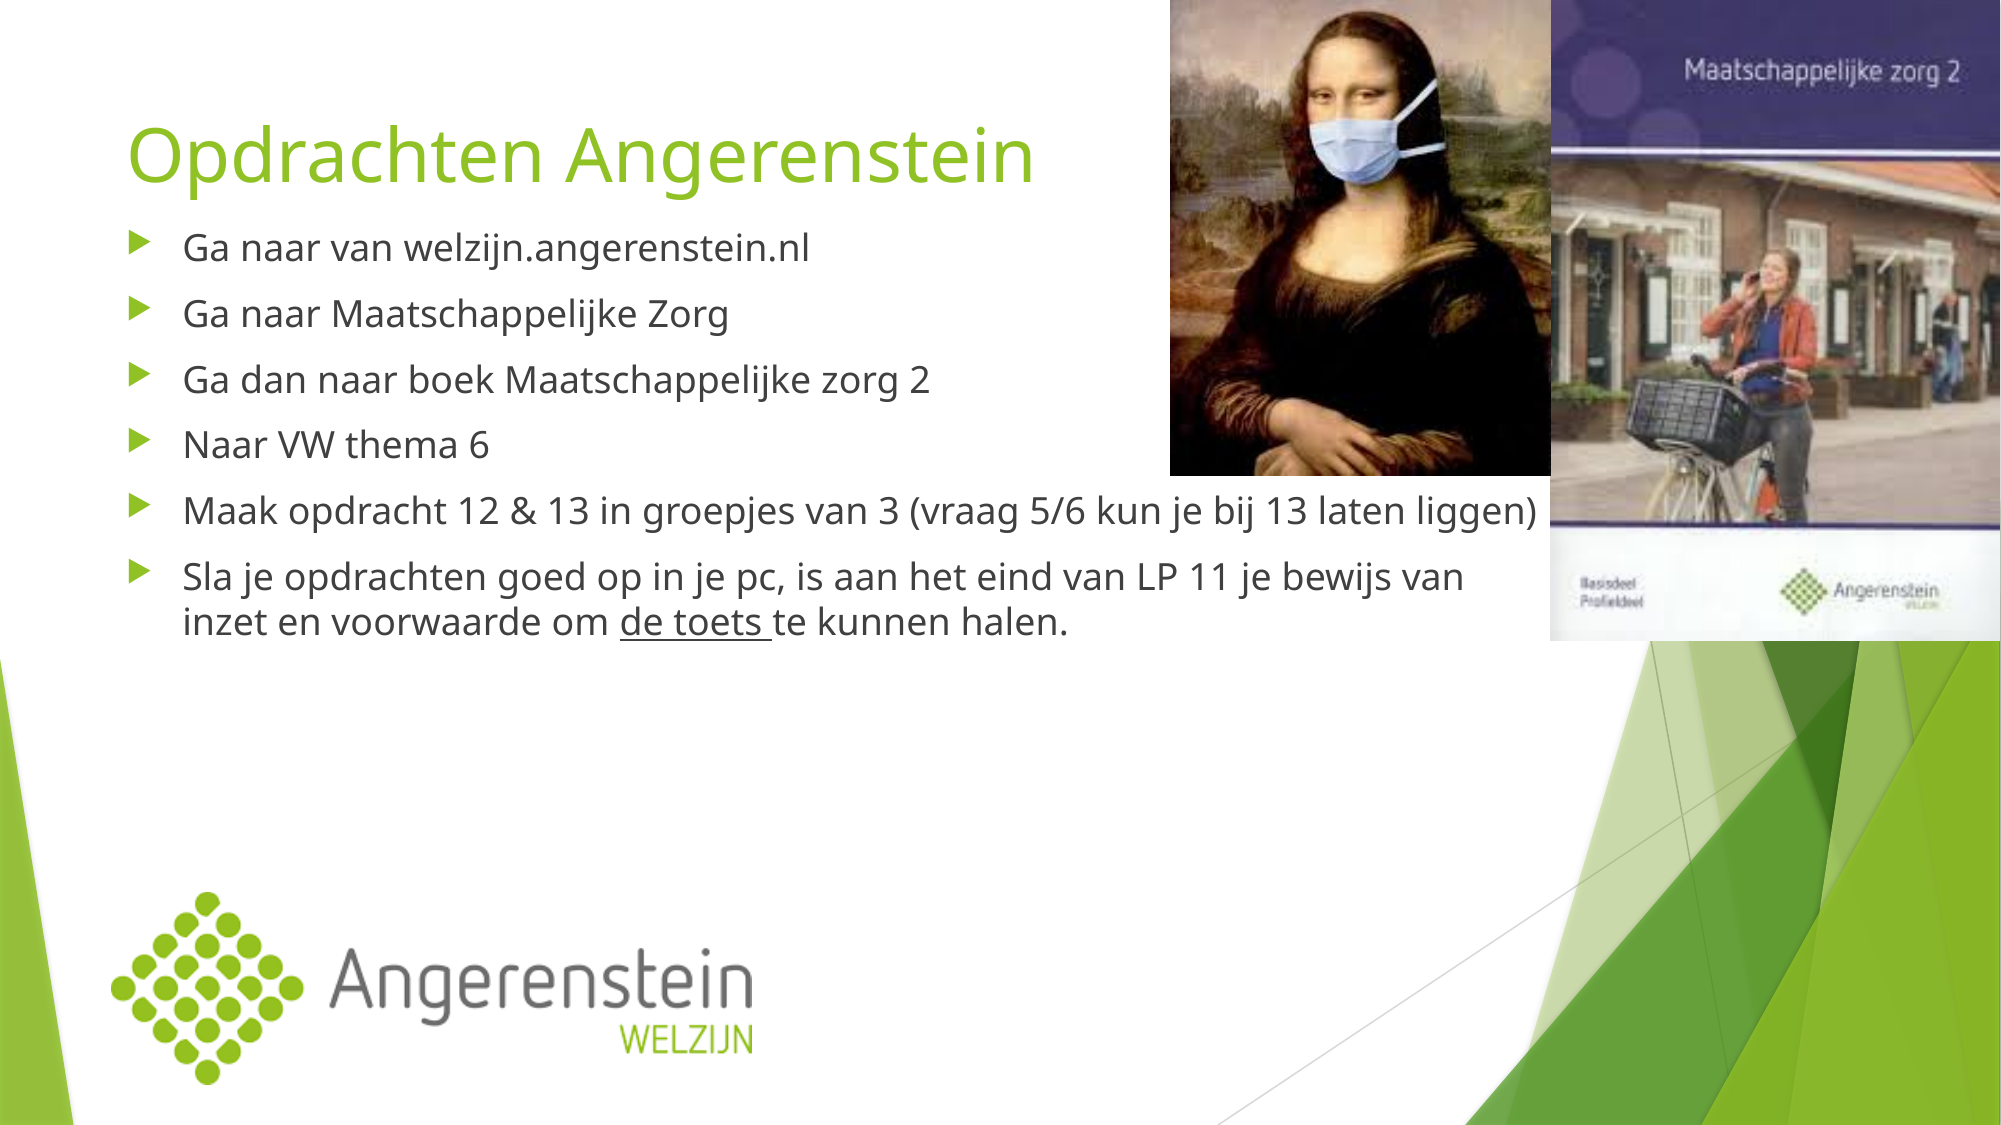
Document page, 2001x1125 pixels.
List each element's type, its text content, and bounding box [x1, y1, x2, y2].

title Opdrachten Angerenstein [111, 99, 1164, 216]
picture [110, 892, 753, 1086]
picture [1169, 0, 2000, 642]
list Ga naar van welzijn.angerenstein.nl Ga naar Maatschappelijke Zorg Ga dan naar boek Maatschappelijke zorg 2 Naar VW thema 6 Maak opdracht 12 & 13 in groepjes van 3 (vraag 5/6 kun je bij 13 laten liggen) Sla je opdrachten goed op in je pc, is aan het eind van LP 11 je bewijs van inzet en voorwaarde om de toets te kunnen halen. [111, 216, 1571, 853]
